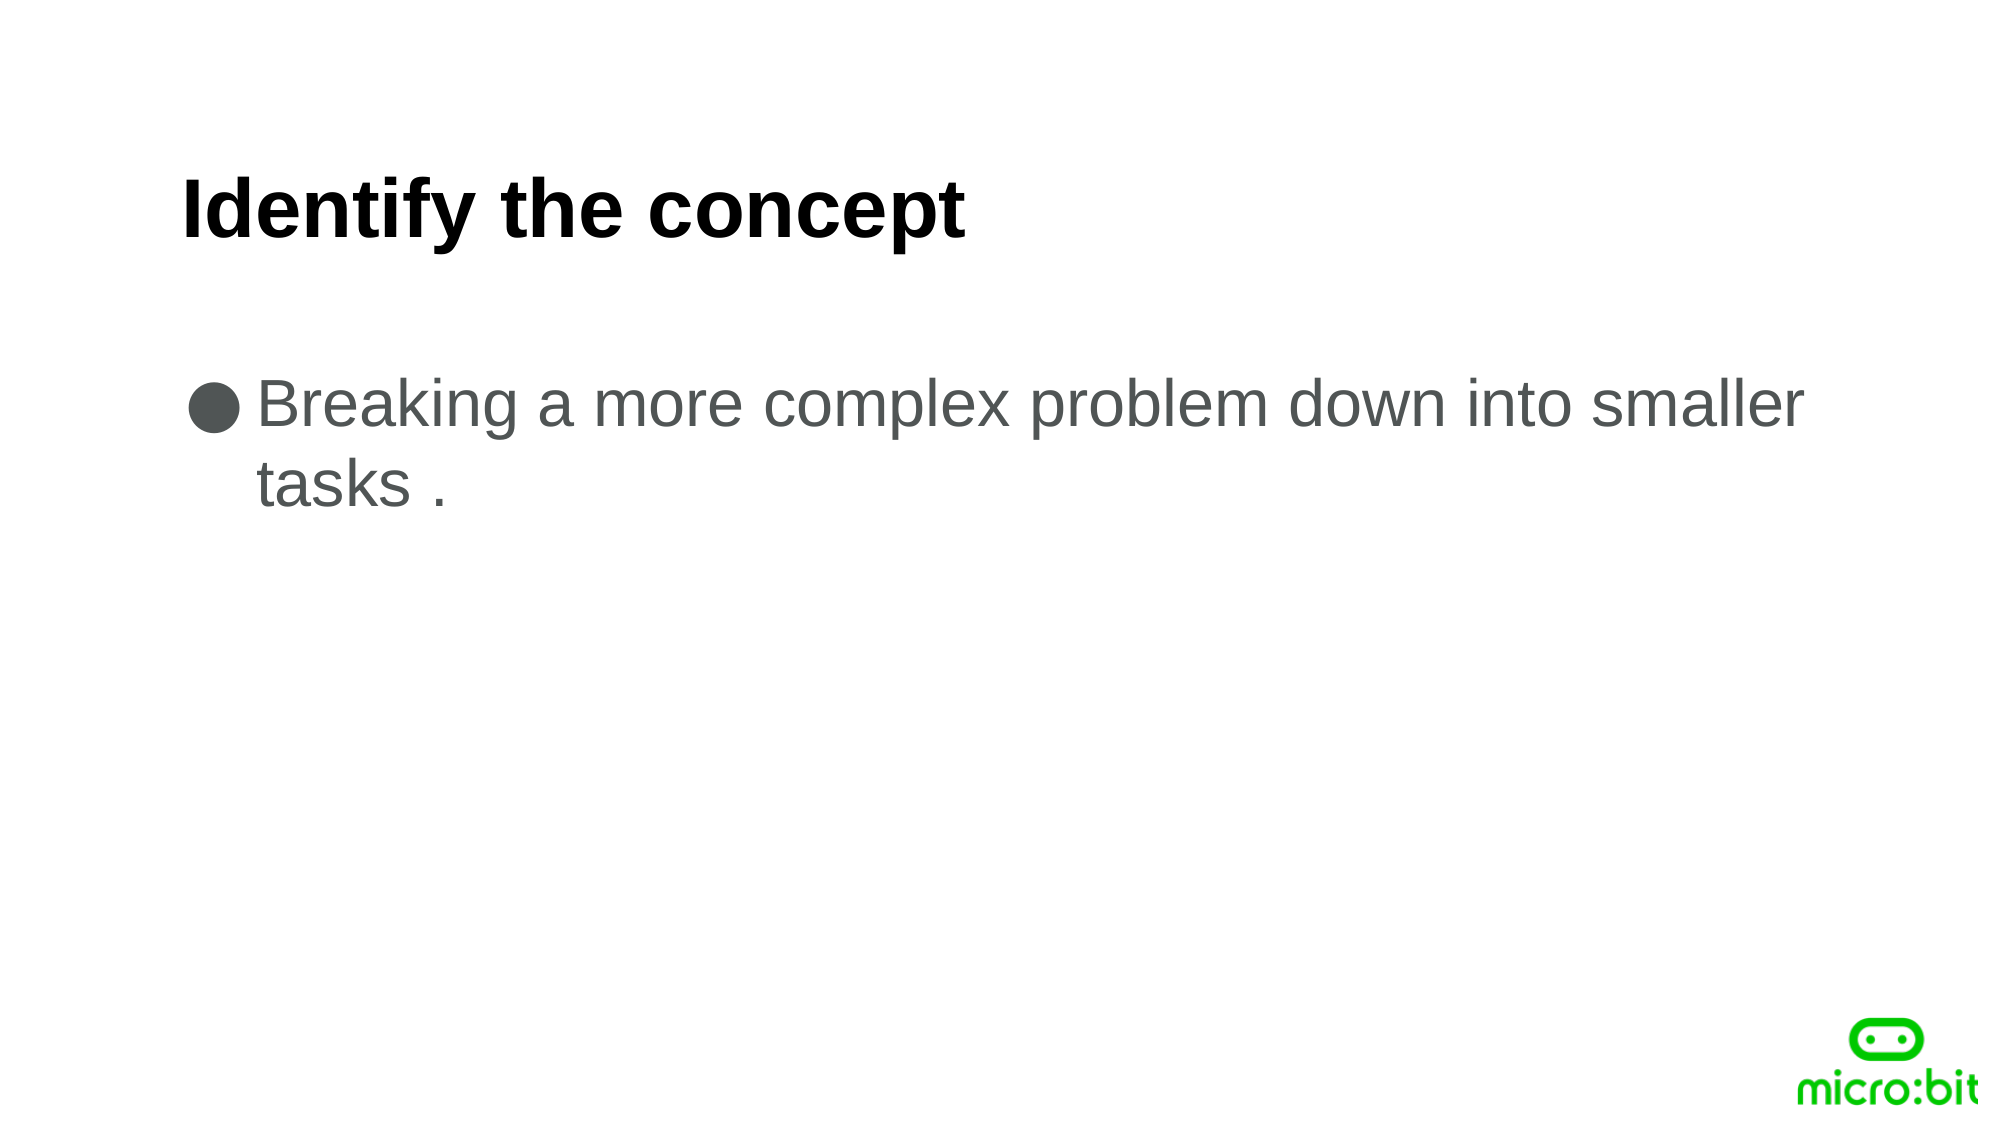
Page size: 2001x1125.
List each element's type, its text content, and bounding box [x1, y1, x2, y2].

picture [1797, 1017, 1978, 1106]
text_box Identify the concept Breaking a more complex problem down into smaller tasks . [166, 60, 1918, 884]
